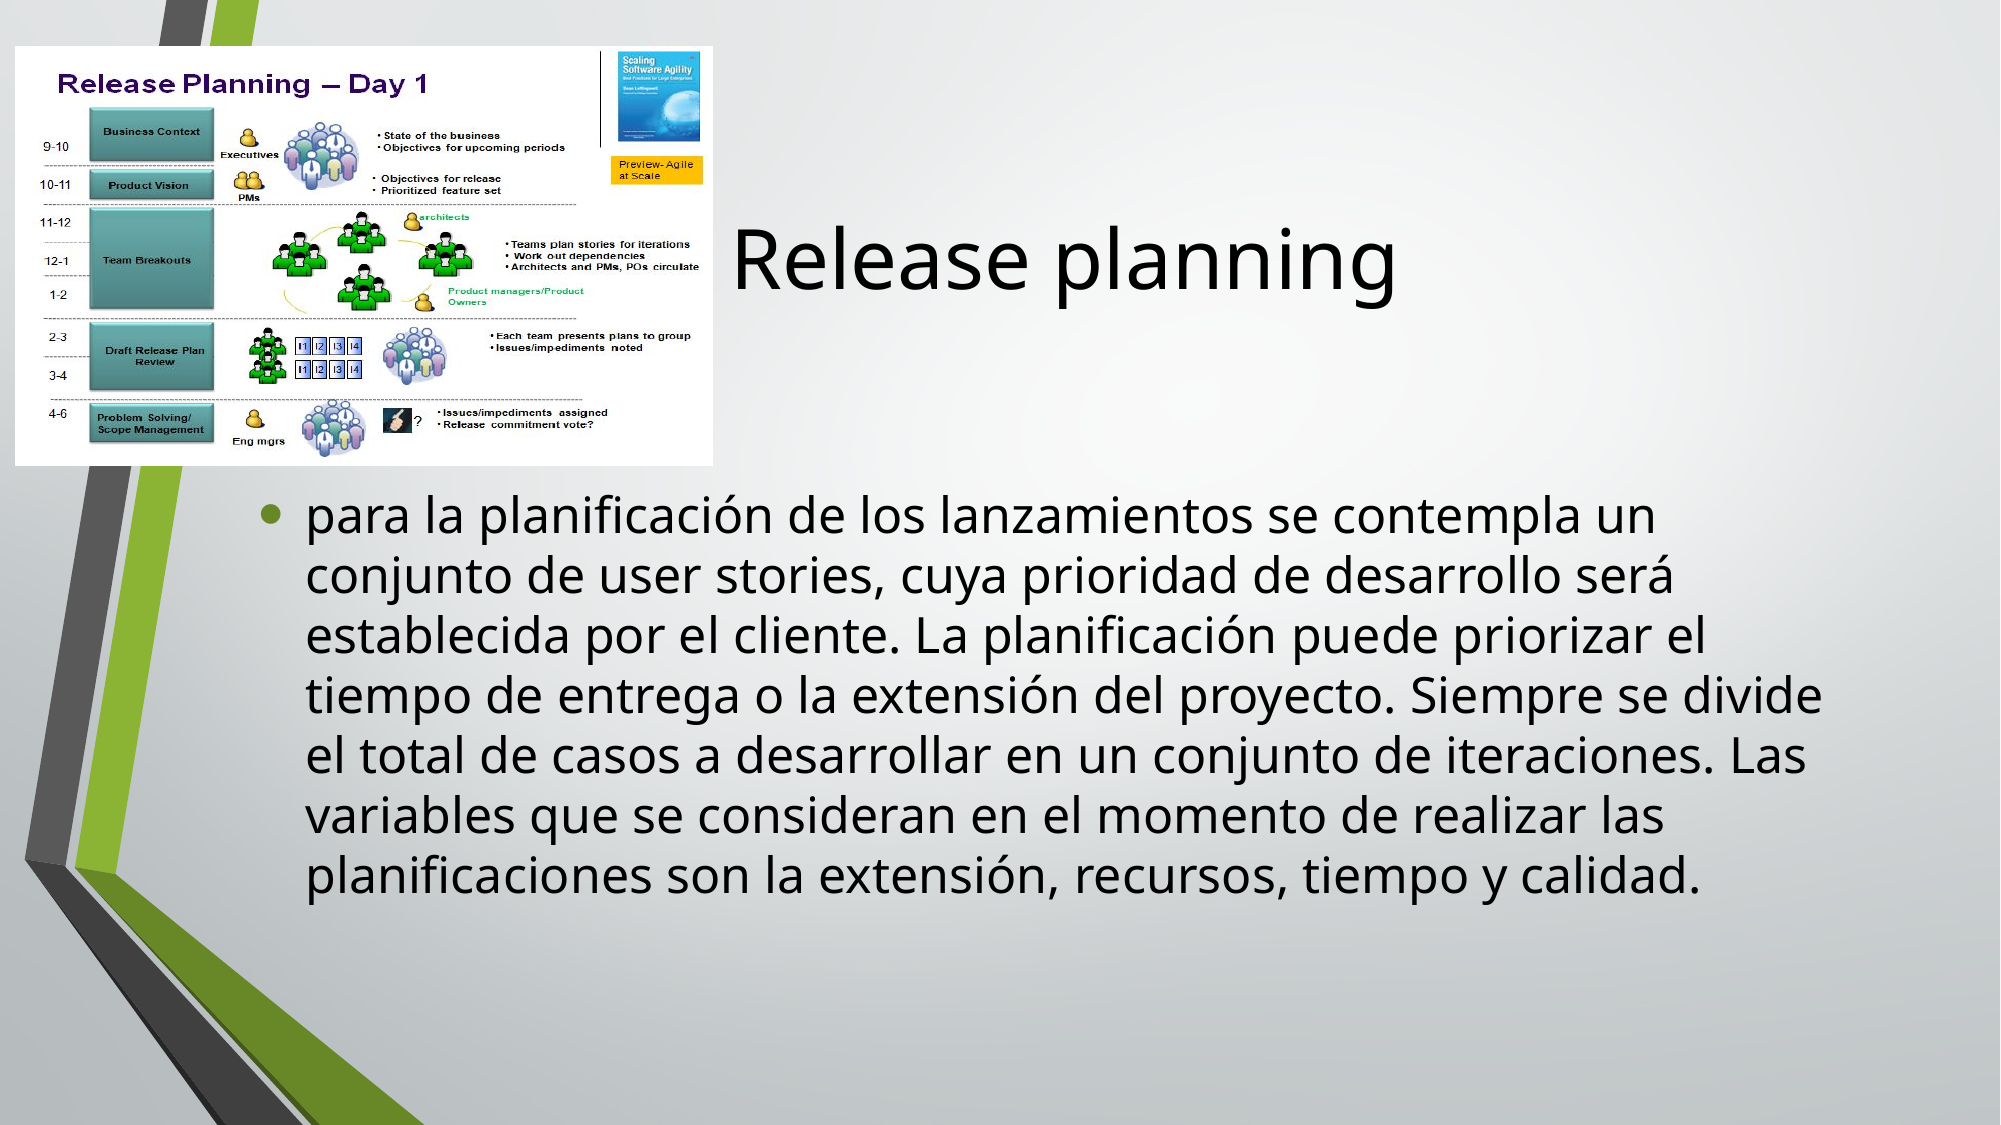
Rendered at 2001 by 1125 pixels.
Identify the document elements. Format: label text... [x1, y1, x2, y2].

title Release planning [713, 112, 1887, 400]
picture [14, 46, 713, 466]
list para la planificación de los lanzamientos se contempla un conjunto de user stories, cuya prioridad de desarrollo será establecida por el cliente. La planificación puede priorizar el tiempo de entrega o la extensión del proyecto. Siempre se divide el total de casos a desarrollar en un conjunto de iteraciones. Las variables que se consideran en el momento de realizar las planificaciones son la extensión, recursos, tiempo y calidad. [243, 437, 1887, 950]
